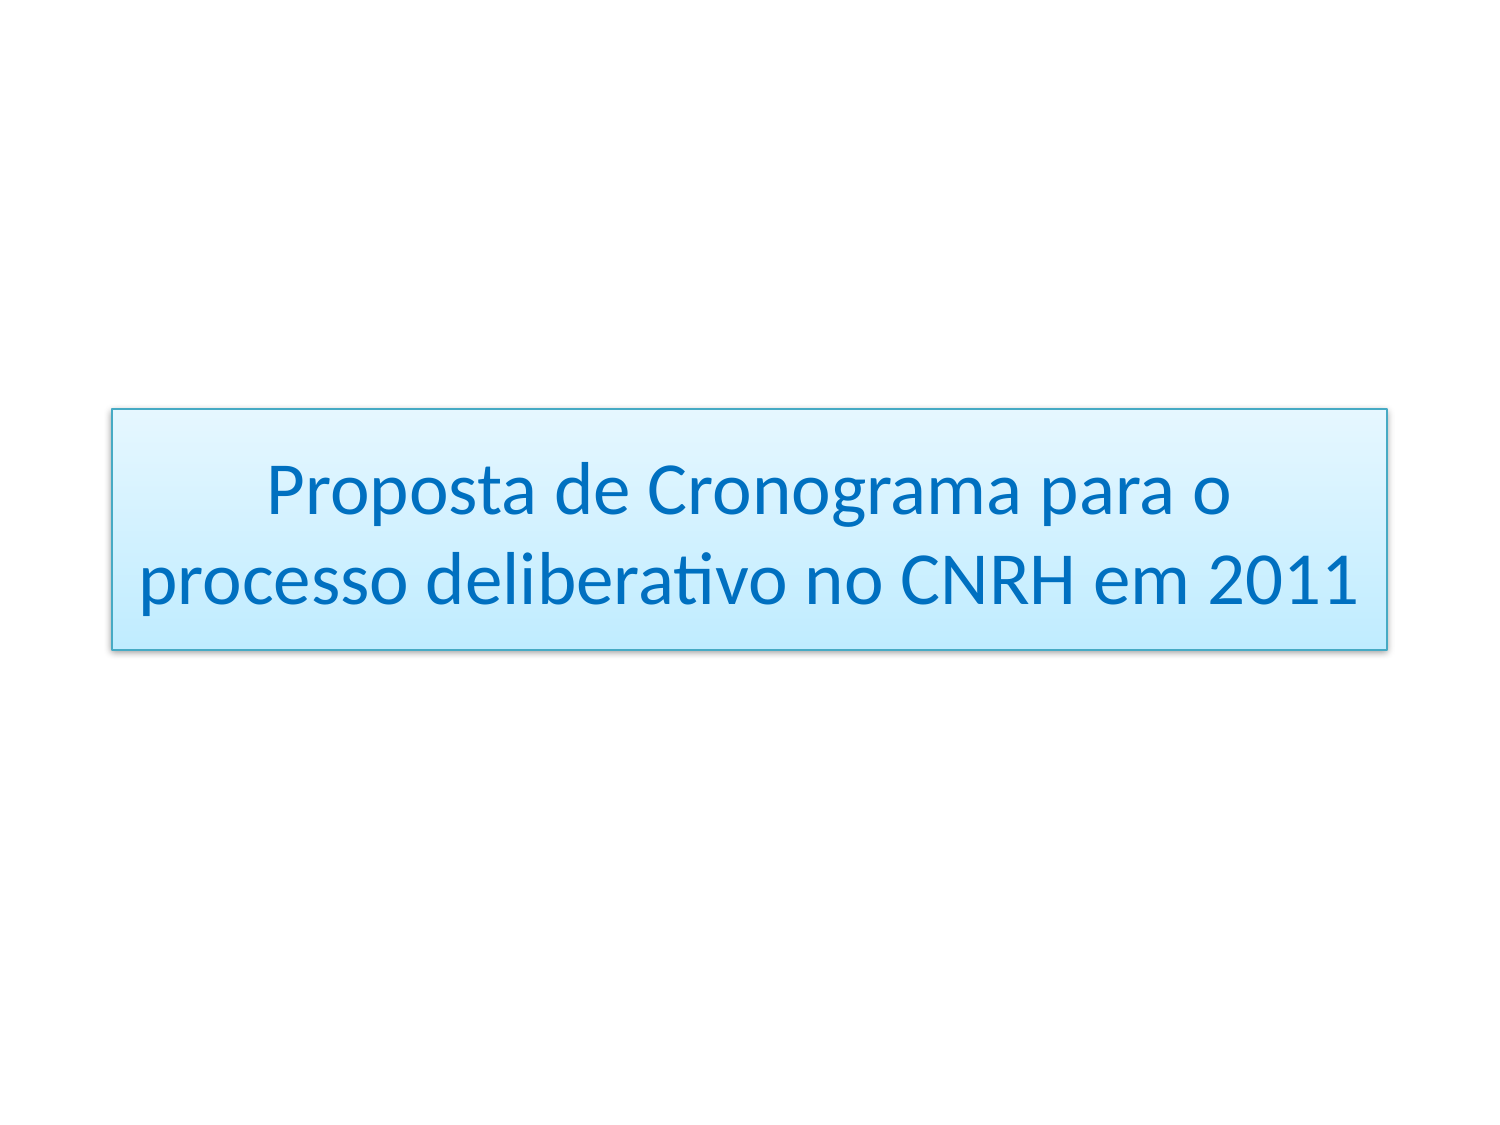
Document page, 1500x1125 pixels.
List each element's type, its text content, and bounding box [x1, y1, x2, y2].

title Proposta de Cronograma para o processo deliberativo no CNRH em 2011 [111, 408, 1388, 651]
